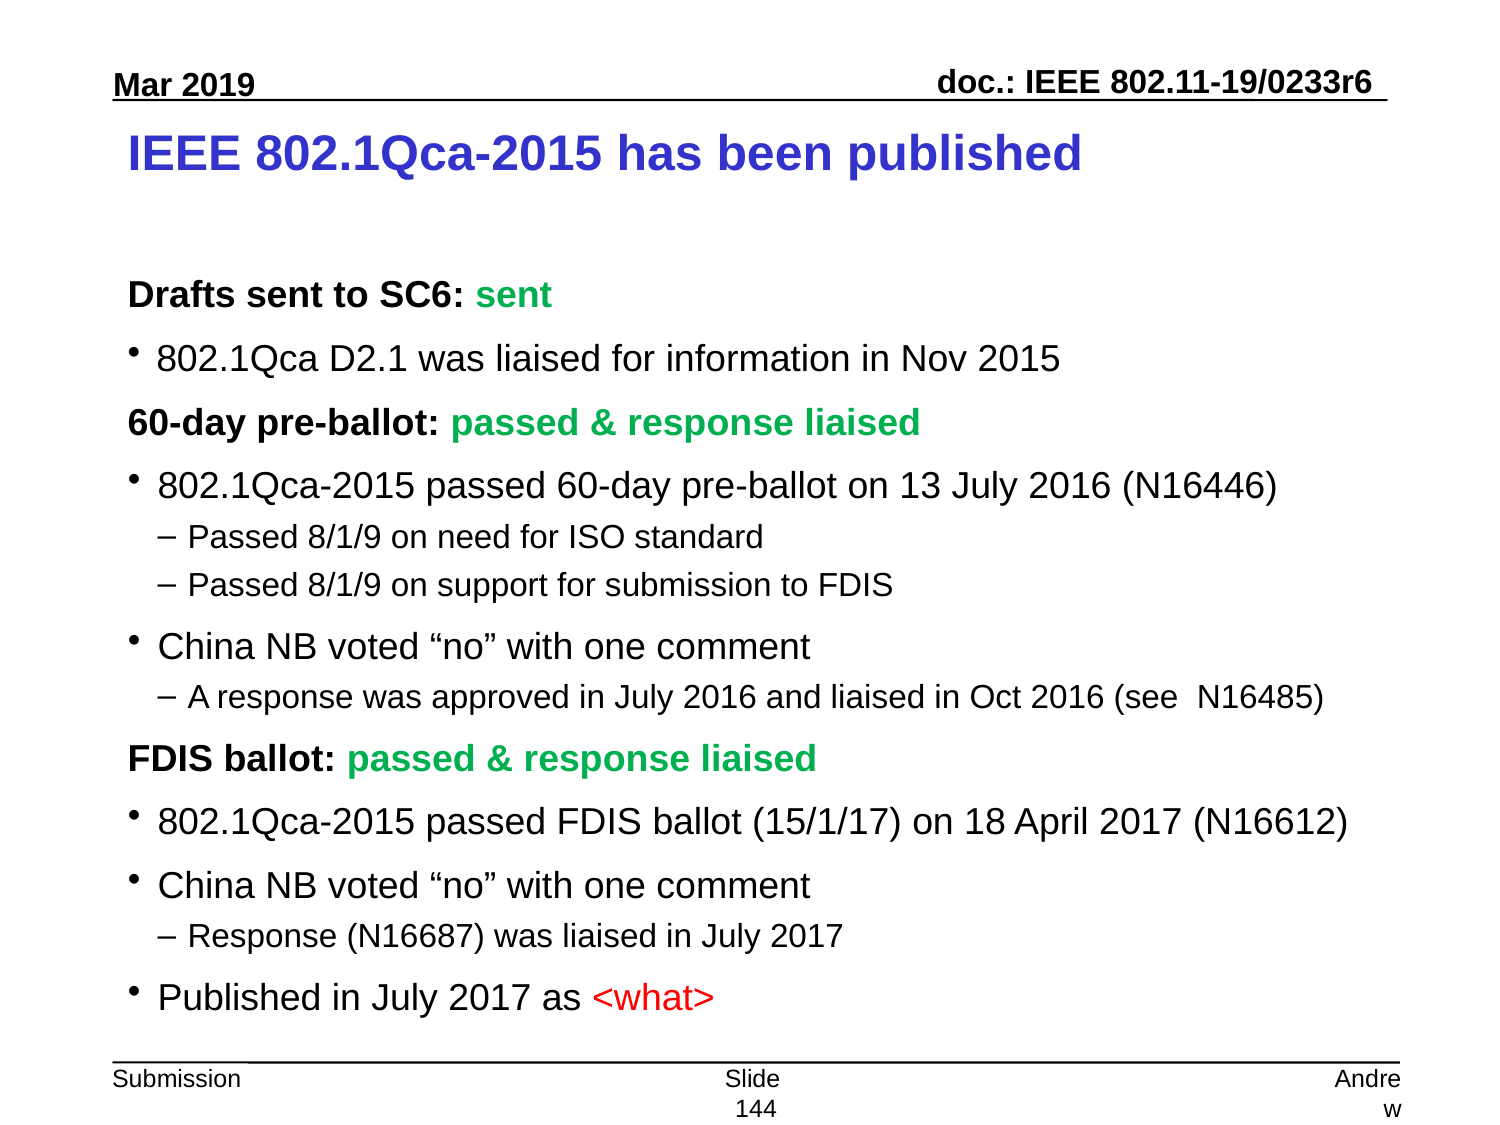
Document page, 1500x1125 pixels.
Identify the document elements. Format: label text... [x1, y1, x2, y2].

slide_number Slide 144 [709, 1061, 803, 1093]
list Drafts sent to SC6: sent 802.1Qca D2.1 was liaised for information in Nov 2015 60-day pre-ballot: passed & response liaised 802.1Qca-2015 passed 60-day pre-ballot on 13 July 2016 (N16446) Passed 8/1/9 on need for ISO standard Passed 8/1/9 on support for submission to FDIS China NB voted “no” with one comment A response was approved in July 2016 and liaised in Oct 2016 (see N16485) FDIS ballot: passed & response liaised 802.1Qca-2015 passed FDIS ballot (15/1/17) on 18 April 2017 (N16612) China NB voted “no” with one comment Response (N16687) was liaised in July 2017 Published in July 2017 as <what> [112, 262, 1388, 938]
title IEEE 802.1Qca-2015 has been published [112, 112, 1388, 262]
footer Andrew Myles, Cisco [1320, 1061, 1402, 1093]
